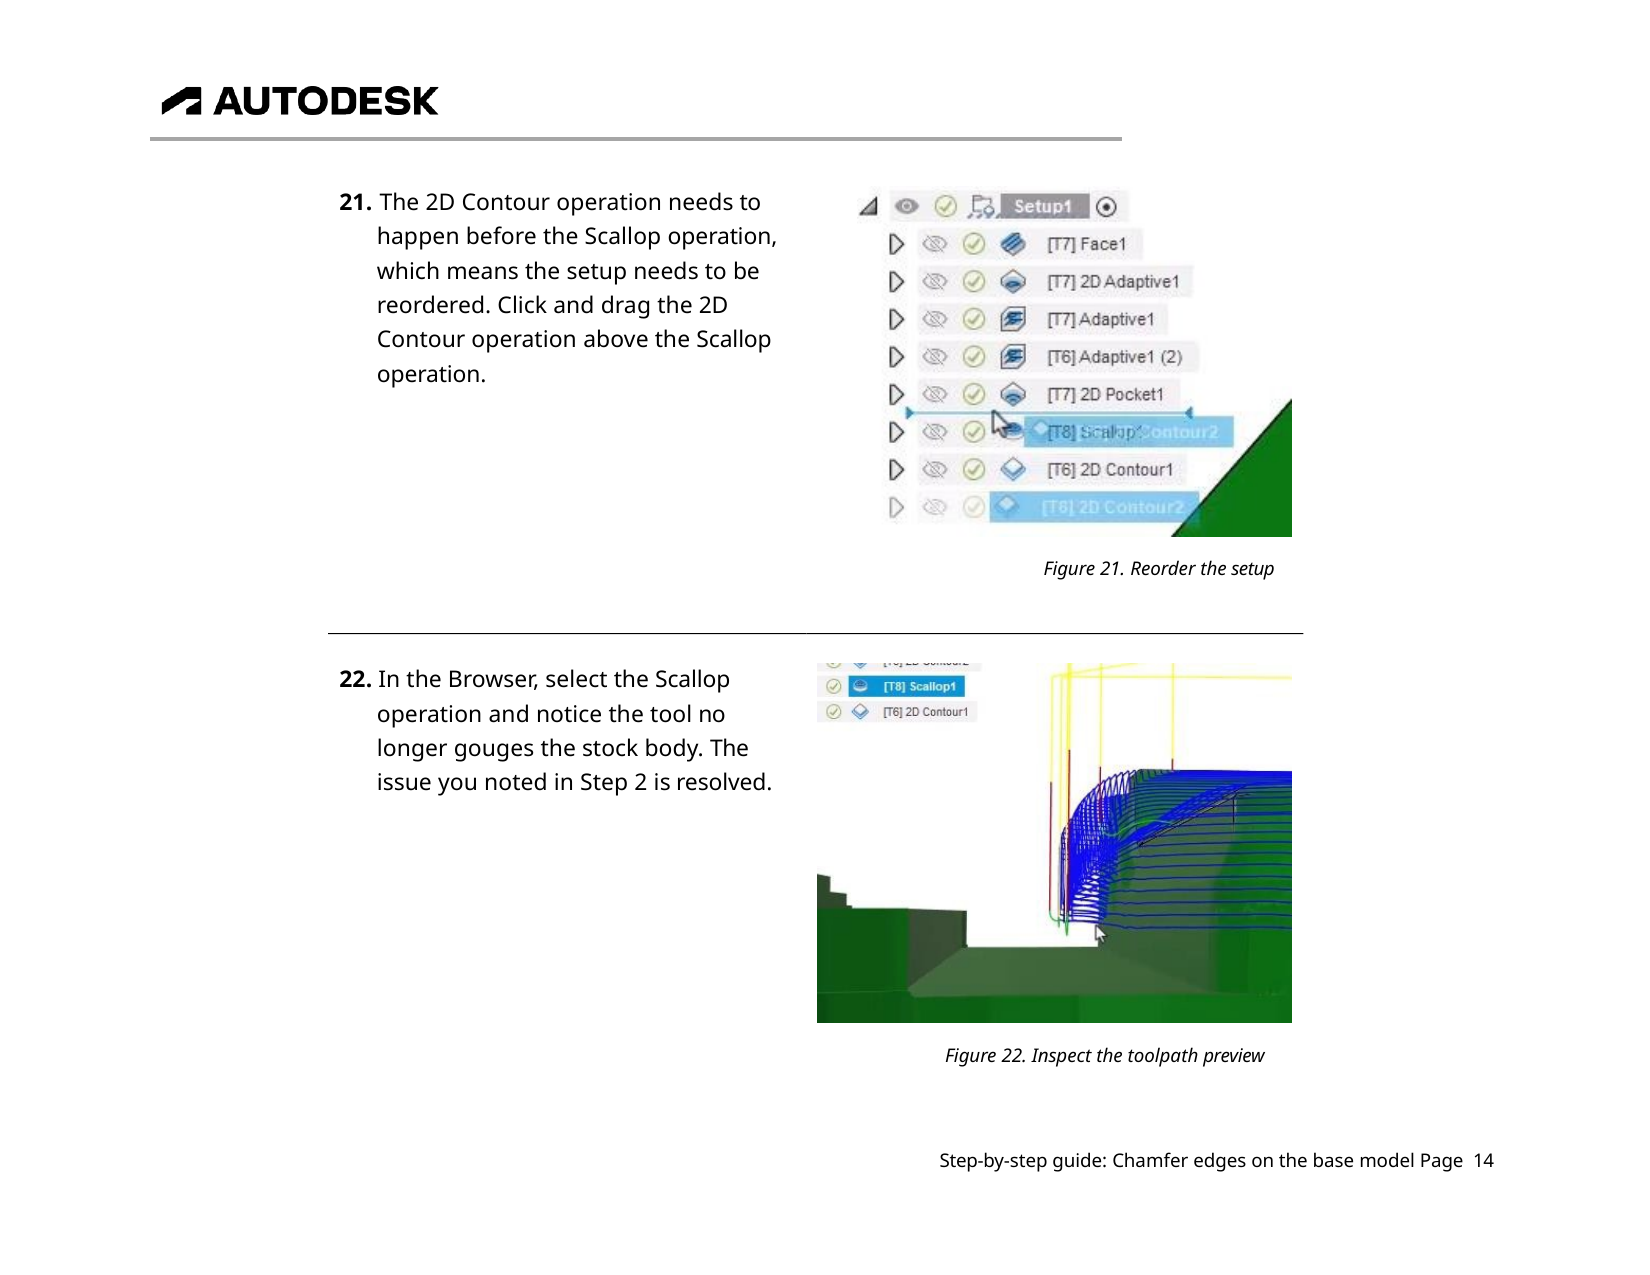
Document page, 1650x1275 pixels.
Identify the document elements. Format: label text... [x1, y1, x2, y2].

picture [857, 186, 1292, 537]
text_box Figure 21. Reorder the setup [1041, 554, 1294, 580]
text_box 21. The 2D Contour operation needs to happen before the Scallop operation, which means the setup needs to be reordered. Click and drag the 2D Contour operation above the Scallop operation. [337, 178, 780, 387]
text_box Figure 22. Inspect the toolpath preview [942, 1041, 1294, 1067]
picture [817, 663, 1293, 1023]
slide_number Step-by-step guide: Chamfer edges on the base model Page 20 [937, 1145, 1509, 1275]
text_box 22. In the Browser, select the Scallop operation and notice the tool no longer gouges the stock body. The issue you noted in Step 2 is resolved. [337, 656, 780, 796]
picture [161, 86, 439, 115]
